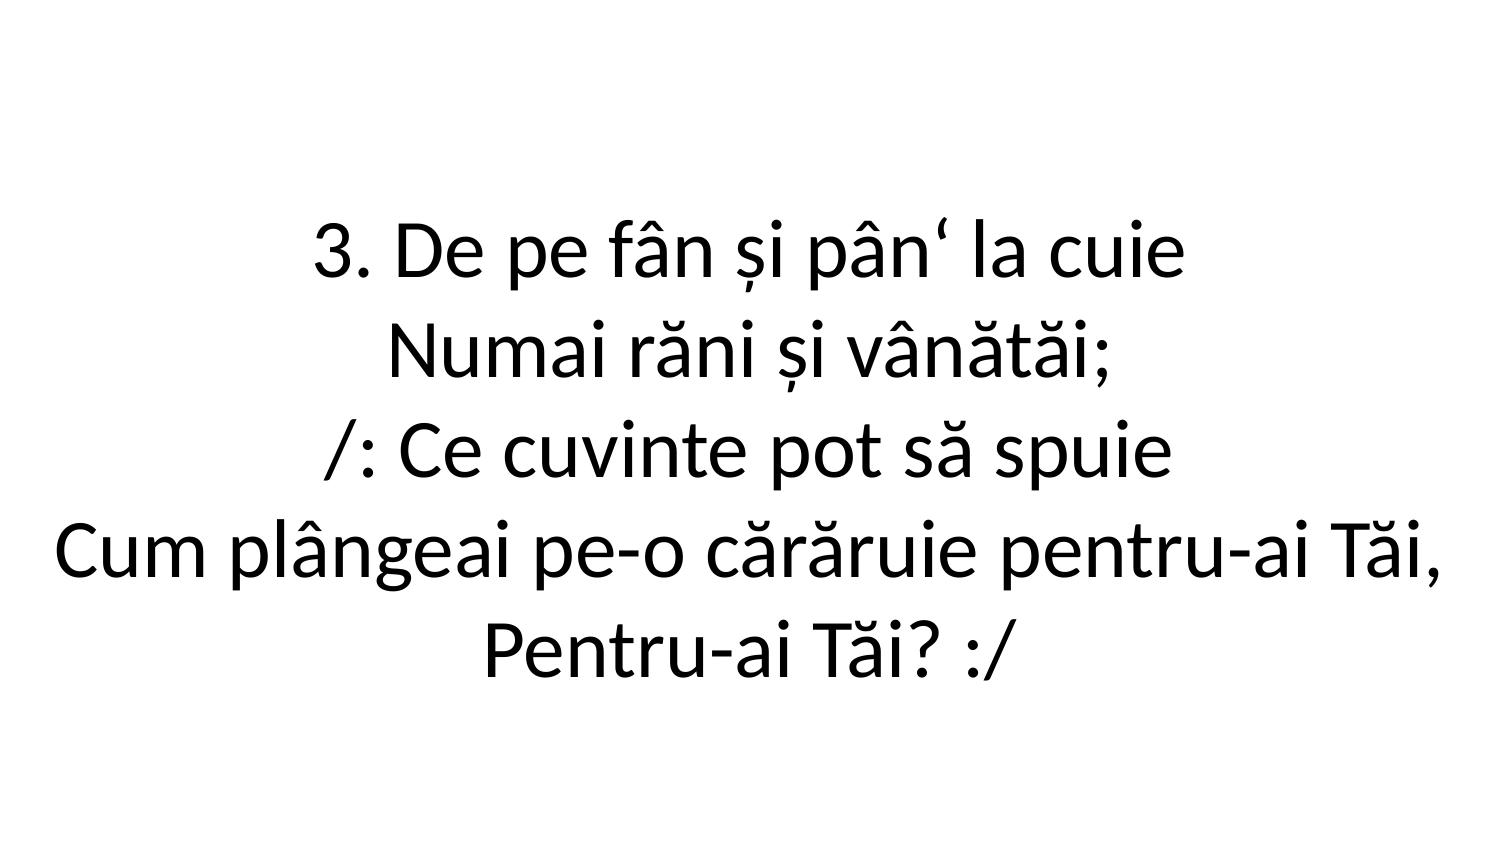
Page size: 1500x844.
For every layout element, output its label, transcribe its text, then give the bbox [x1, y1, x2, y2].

text_box 3. De pe fân și pân‘ la cuie Numai răni și vânătăi; /: Ce cuvinte pot să spuie Cum plângeai pe-o cărăruie pentru-ai Tăi, Pentru-ai Tăi? :/ [39, 142, 1461, 702]
